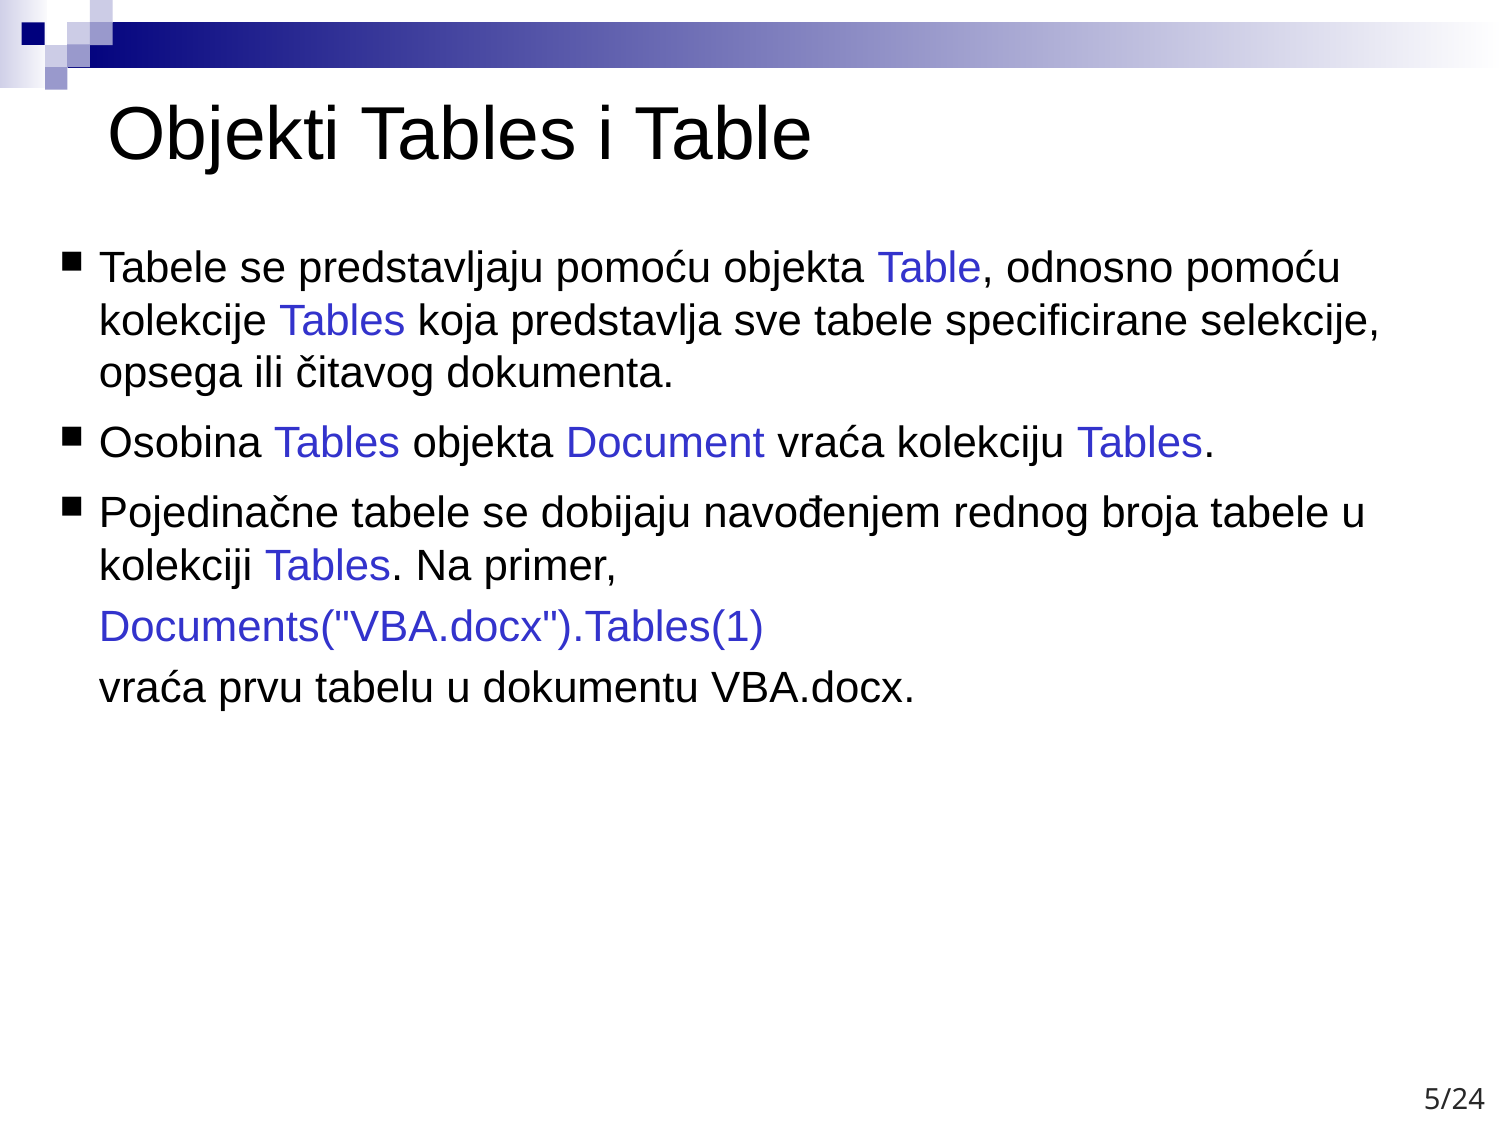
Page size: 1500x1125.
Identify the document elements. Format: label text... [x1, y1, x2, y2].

title Objekti Tables i Table [92, 75, 892, 185]
text_box 5/24 [1374, 1072, 1500, 1123]
text_box Tabele se predstavljaju pomoću objekta Table, odnosno pomoću kolekcije Tables koja predstavlja sve tabele specificirane selekcije, opsega ili čitavog dokumenta. Osobina Tables objekta Document vraća kolekciju Tables. Pojedinačne tabele se dobijaju navođenjem rednog broja tabele u kolekciji Tables. Na primer, Documents("VBA.docx").Tables(1) vraća prvu tabelu u dokumentu VBA.docx. [50, 231, 1459, 764]
